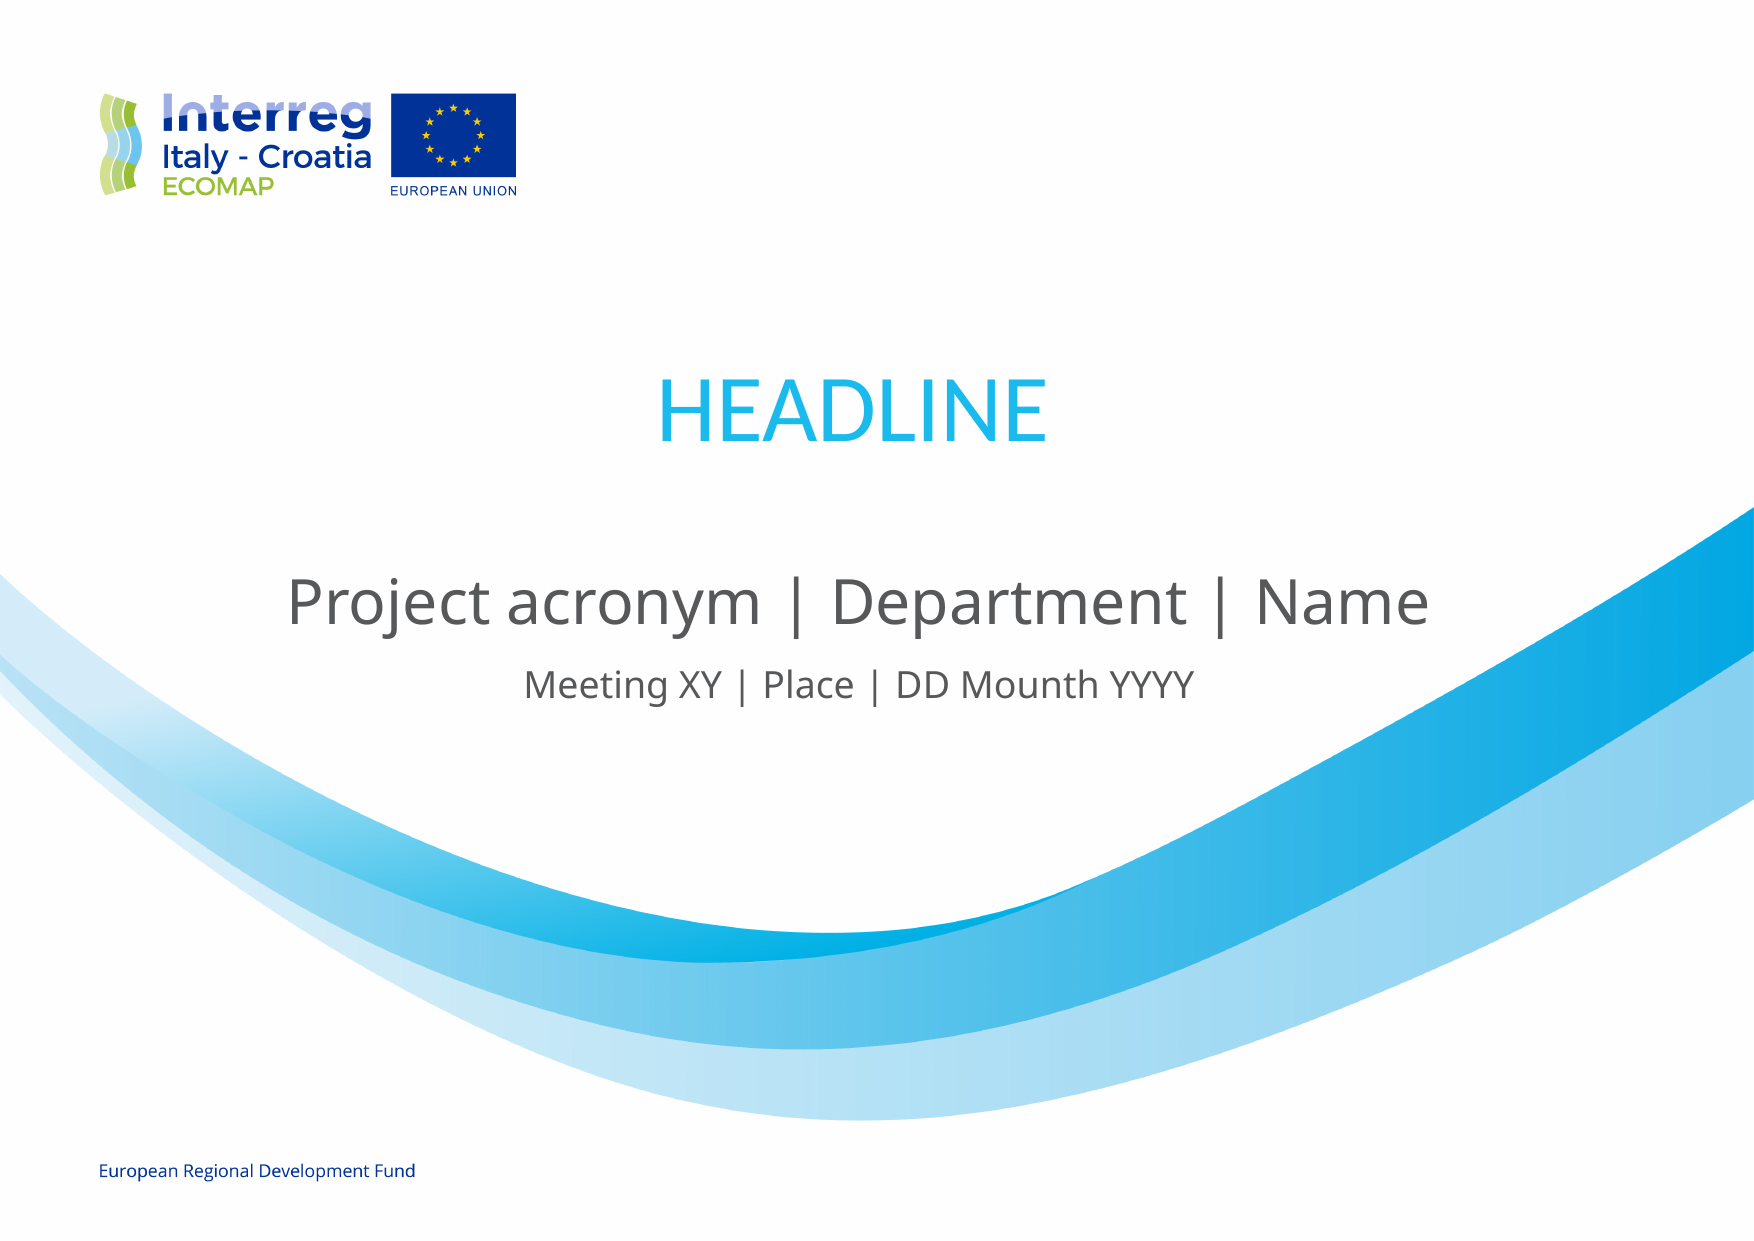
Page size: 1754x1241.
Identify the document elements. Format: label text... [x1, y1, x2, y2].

text_box Meeting XY | Place | DD Mounth YYYY [156, 652, 1563, 716]
picture [0, 0, 1754, 1241]
text_box Project acronym | Department | Name [156, 553, 1563, 646]
text_box HEADLINE [427, 337, 1279, 470]
